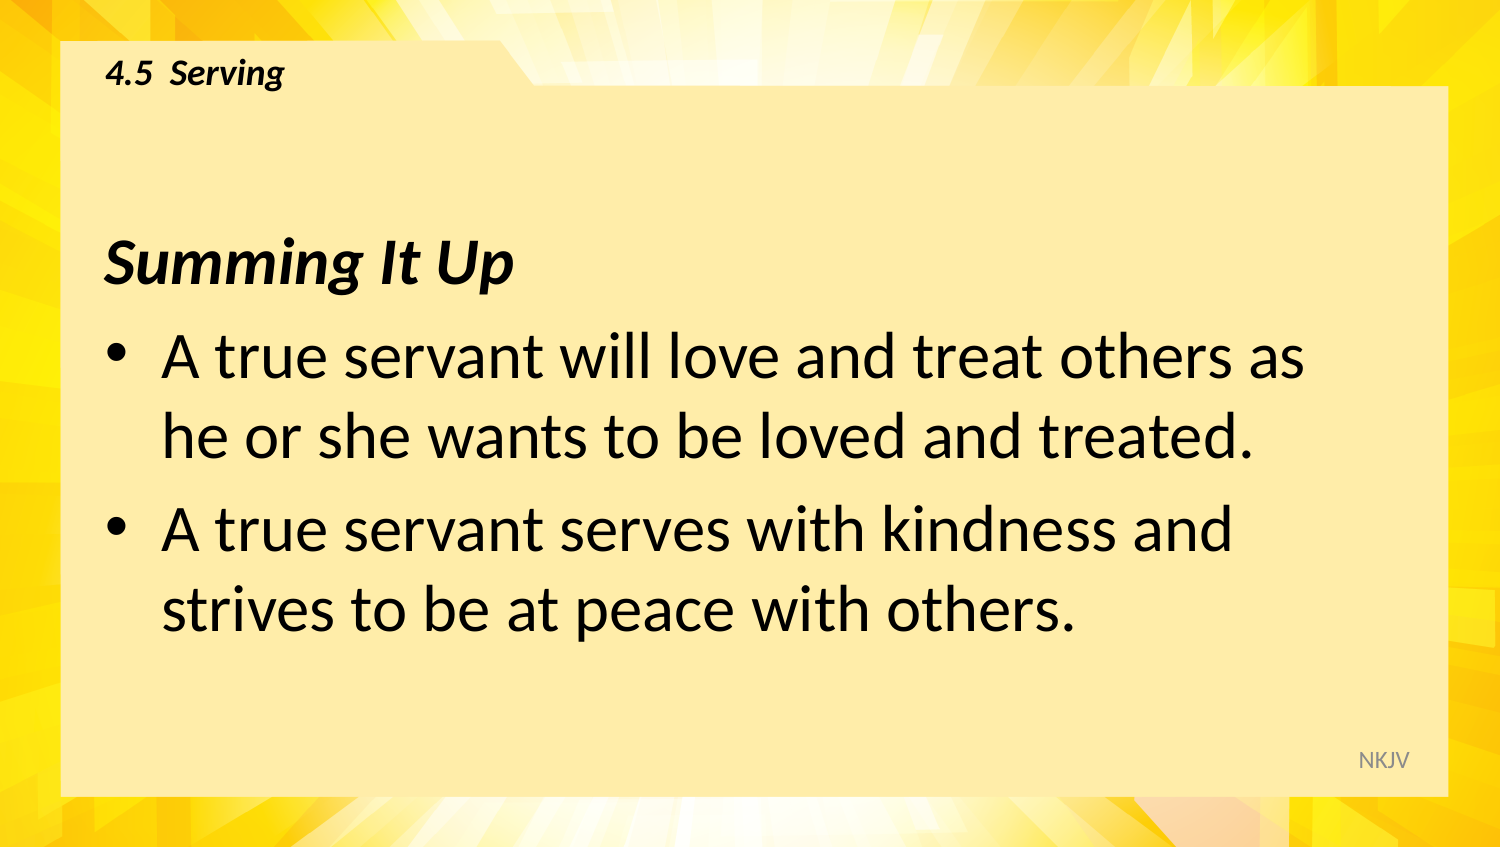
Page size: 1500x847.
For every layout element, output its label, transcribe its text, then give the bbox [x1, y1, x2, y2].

title 4.5 Serving [89, 33, 1420, 108]
footer NKJV [950, 736, 1425, 782]
picture [0, 0, 1500, 847]
list Summing It Up A true servant will love and treat others as he or she wants to be loved and treated. A true servant serves with kindness and strives to be at peace with others. [89, 141, 1403, 722]
